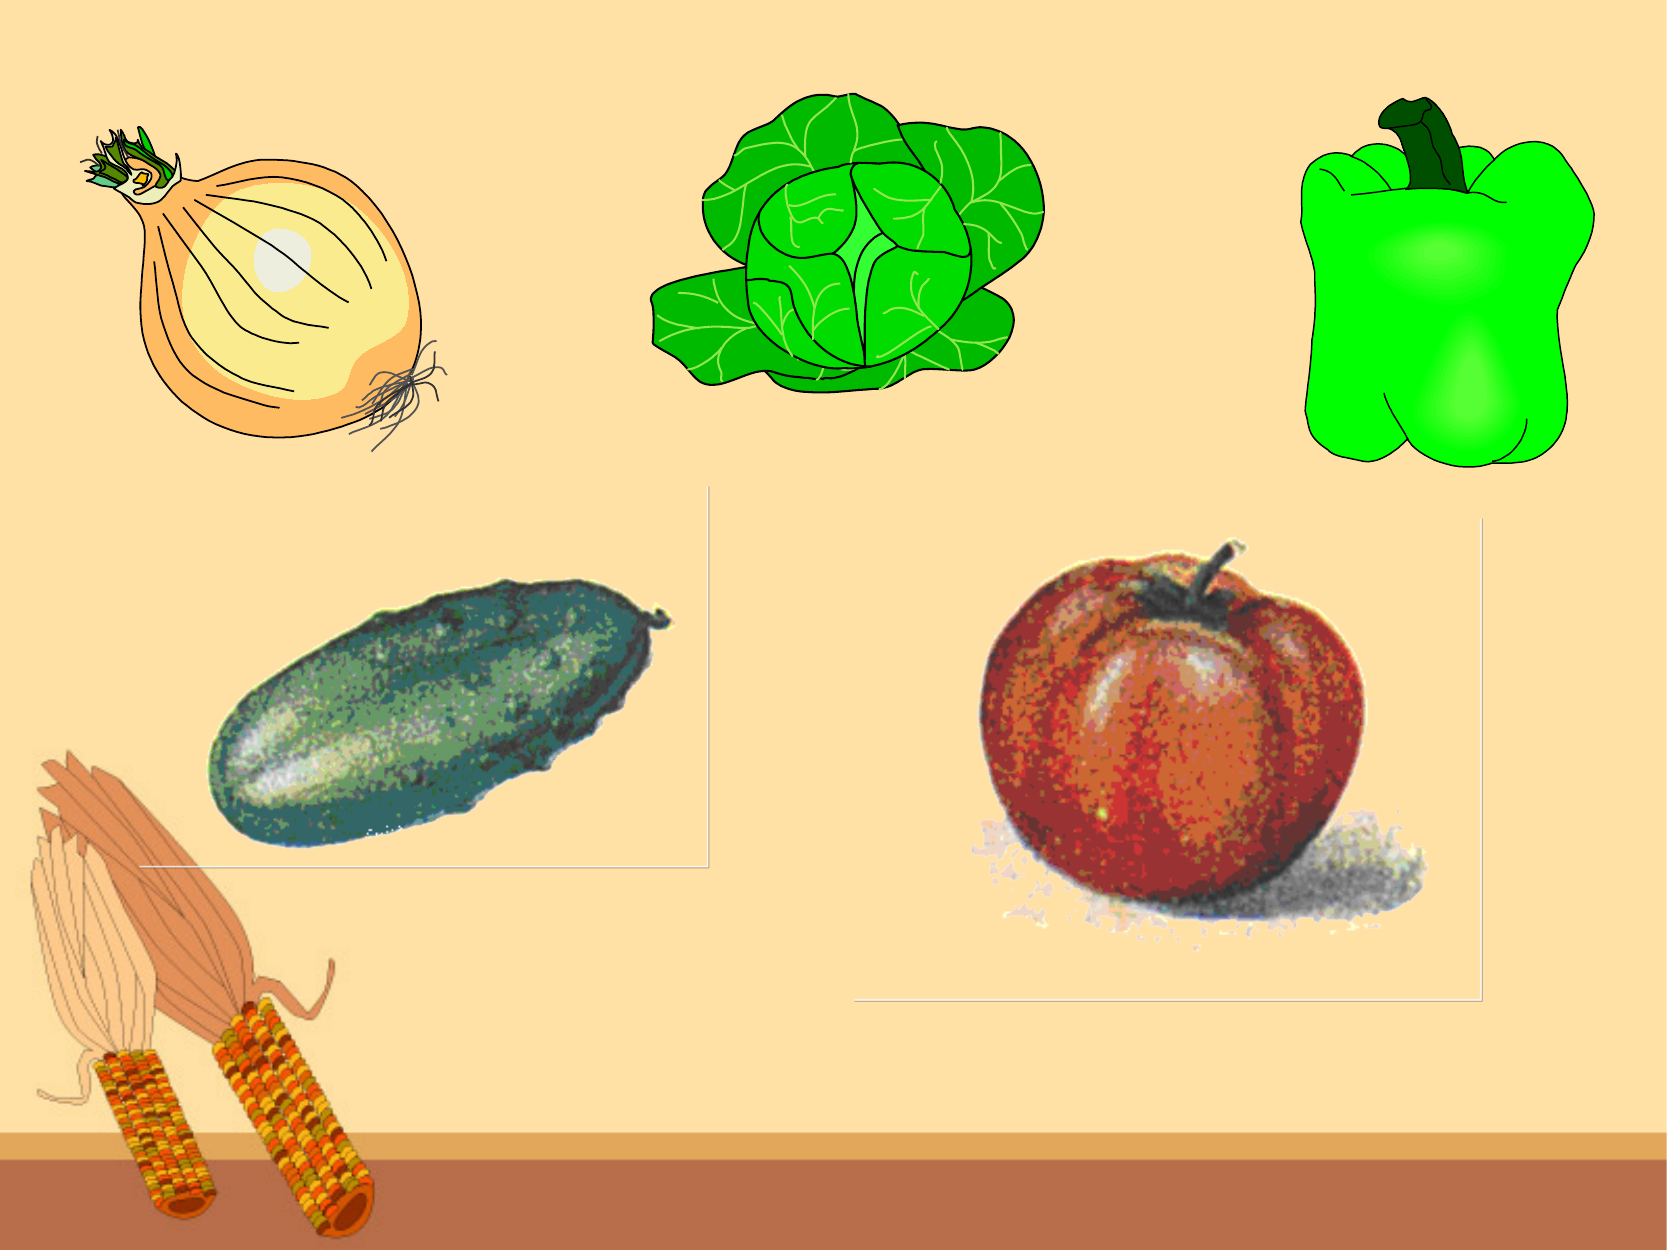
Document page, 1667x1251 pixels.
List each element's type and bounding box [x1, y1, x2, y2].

text_box [1300, 97, 1595, 468]
picture [0, 0, 1667, 1250]
text_box [79, 126, 448, 452]
text_box [650, 93, 1045, 393]
